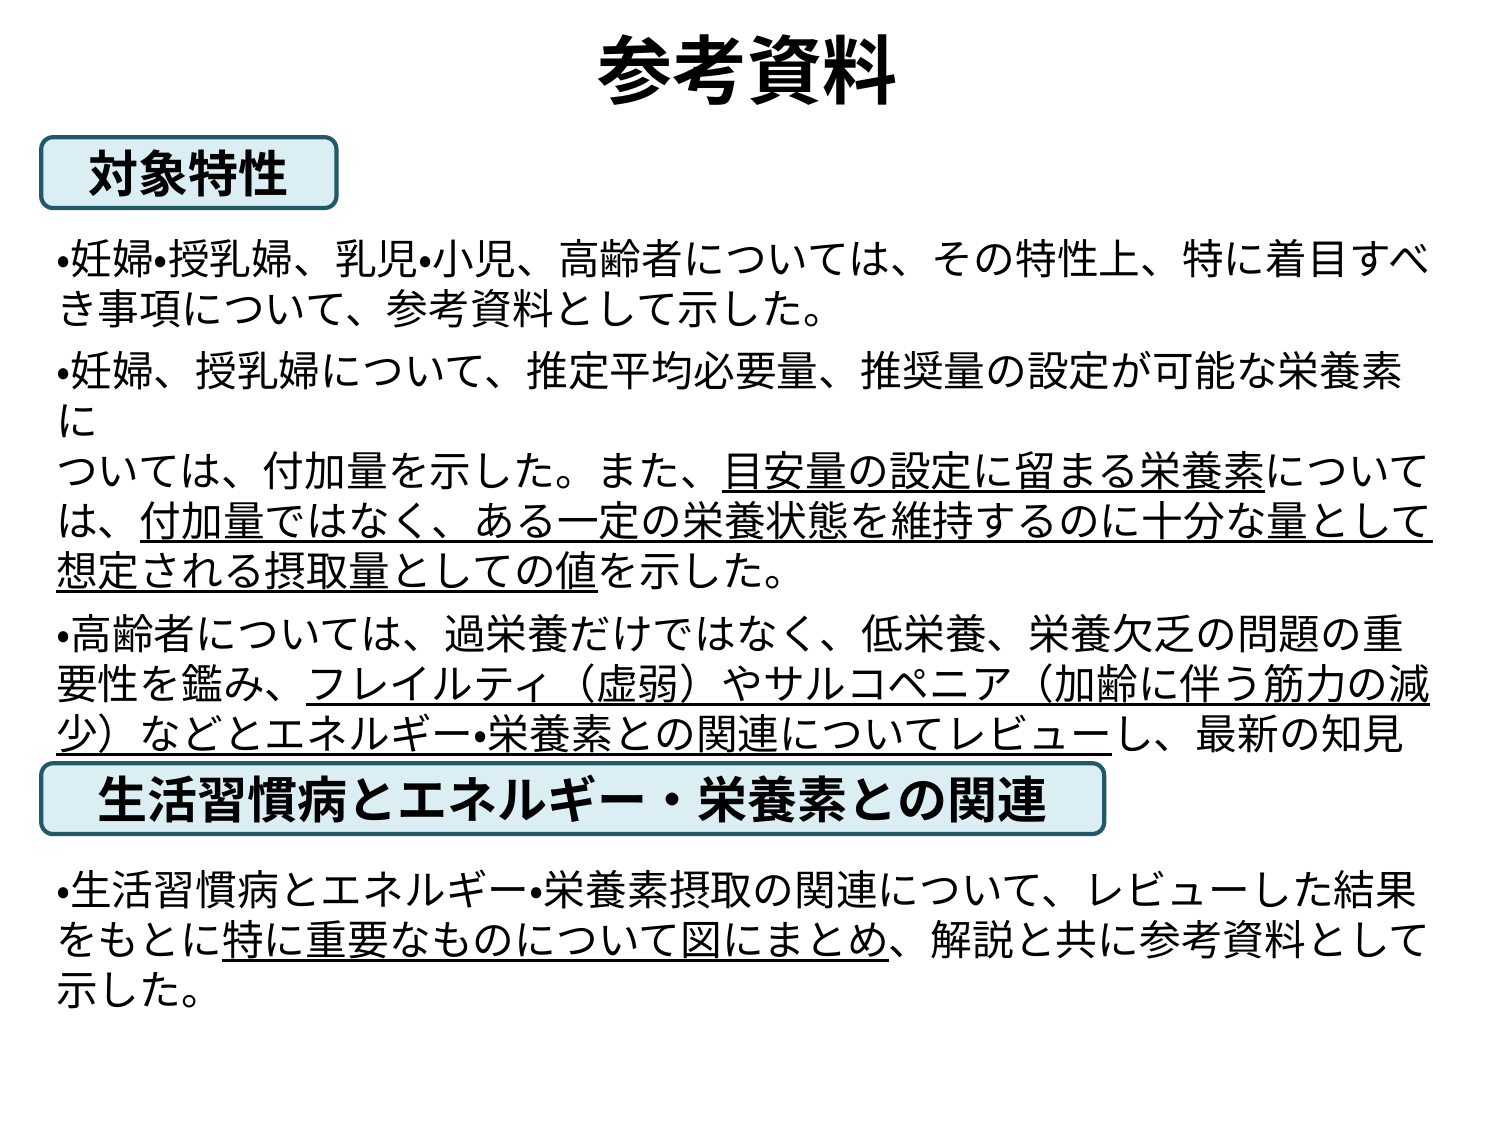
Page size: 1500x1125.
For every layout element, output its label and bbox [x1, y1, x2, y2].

text_box [41, 856, 1471, 1022]
text_box [39, 135, 339, 211]
text_box [224, 15, 1270, 121]
text_box [39, 224, 1459, 837]
